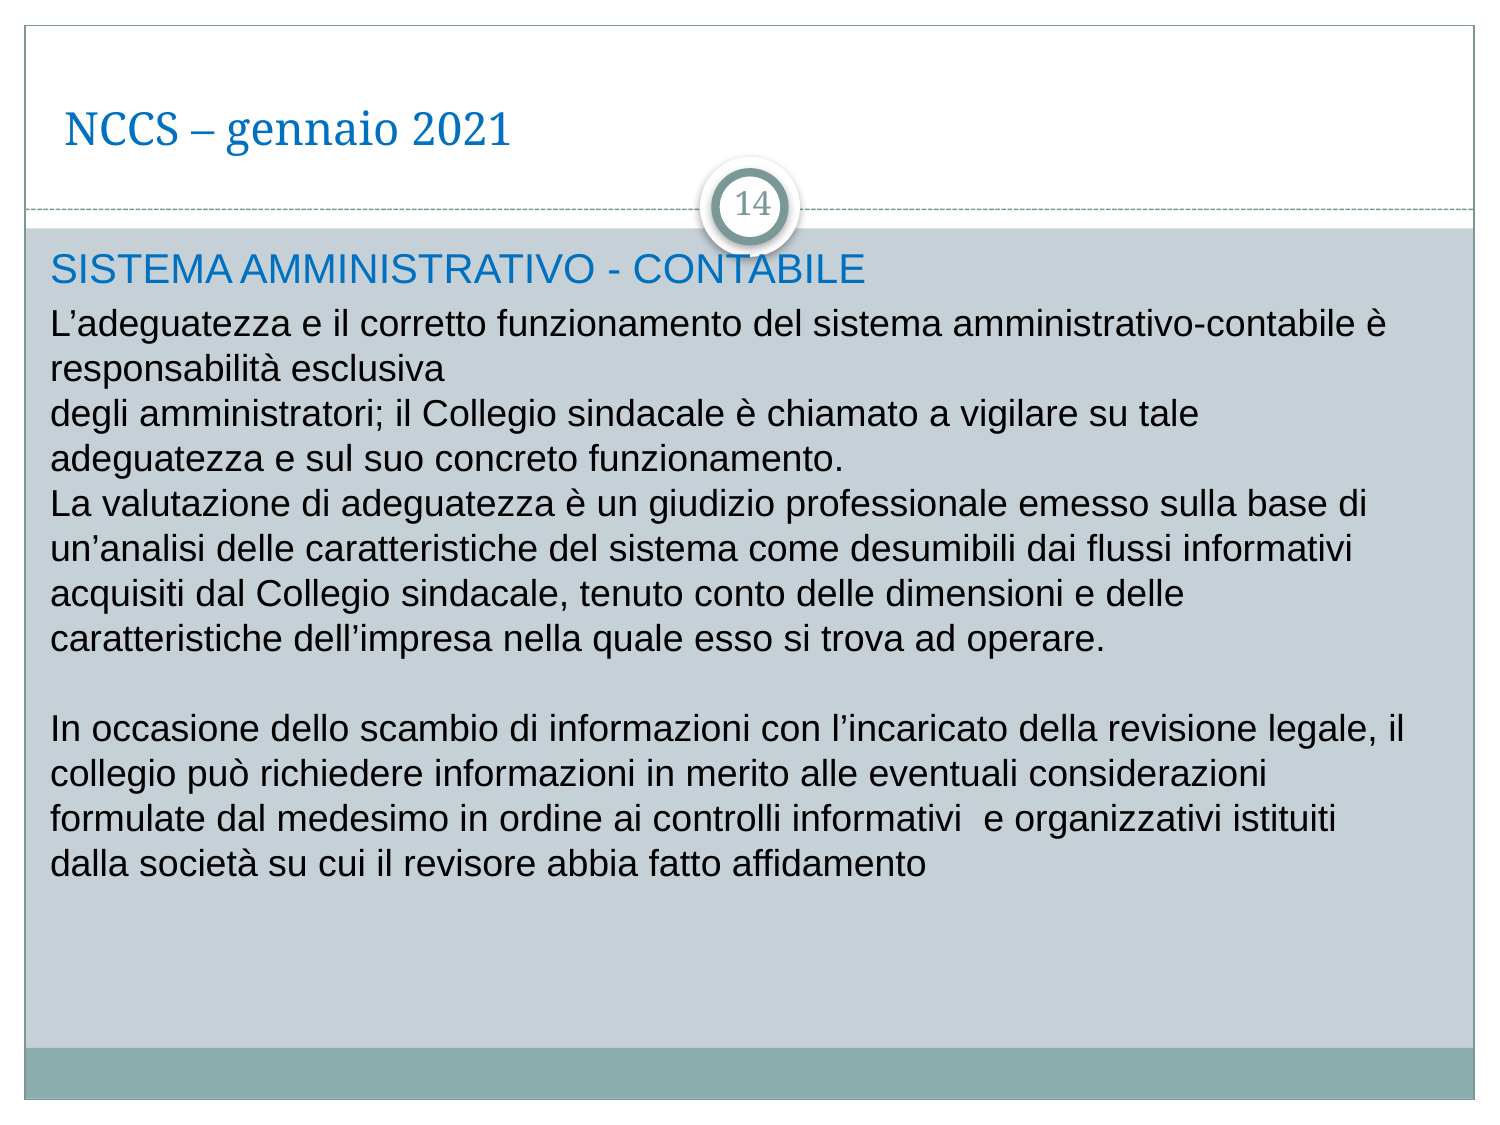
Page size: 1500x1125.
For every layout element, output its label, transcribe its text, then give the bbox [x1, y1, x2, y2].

list SISTEMA AMMINISTRATIVO - CONTABILE L’adeguatezza e il corretto funzionamento del sistema amministrativo-contabile è responsabilità esclusiva degli amministratori; il Collegio sindacale è chiamato a vigilare su tale adeguatezza e sul suo concreto funzionamento. La valutazione di adeguatezza è un giudizio professionale emesso sulla base di un’analisi delle caratteristiche del sistema come desumibili dai flussi informativi acquisiti dal Collegio sindacale, tenuto conto delle dimensioni e delle caratteristiche dell’impresa nella quale esso si trova ad operare. In occasione dello scambio di informazioni con l’incaricato della revisione legale, il collegio può richiedere informazioni in merito alle eventuali considerazioni formulate dal medesimo in ordine ai controlli informativi e organizzativi istituiti dalla società su cui il revisore abbia fatto affidamento [35, 234, 1431, 985]
slide_number 14 [715, 168, 791, 241]
title NCCS – gennaio 2021 [49, 37, 1450, 162]
